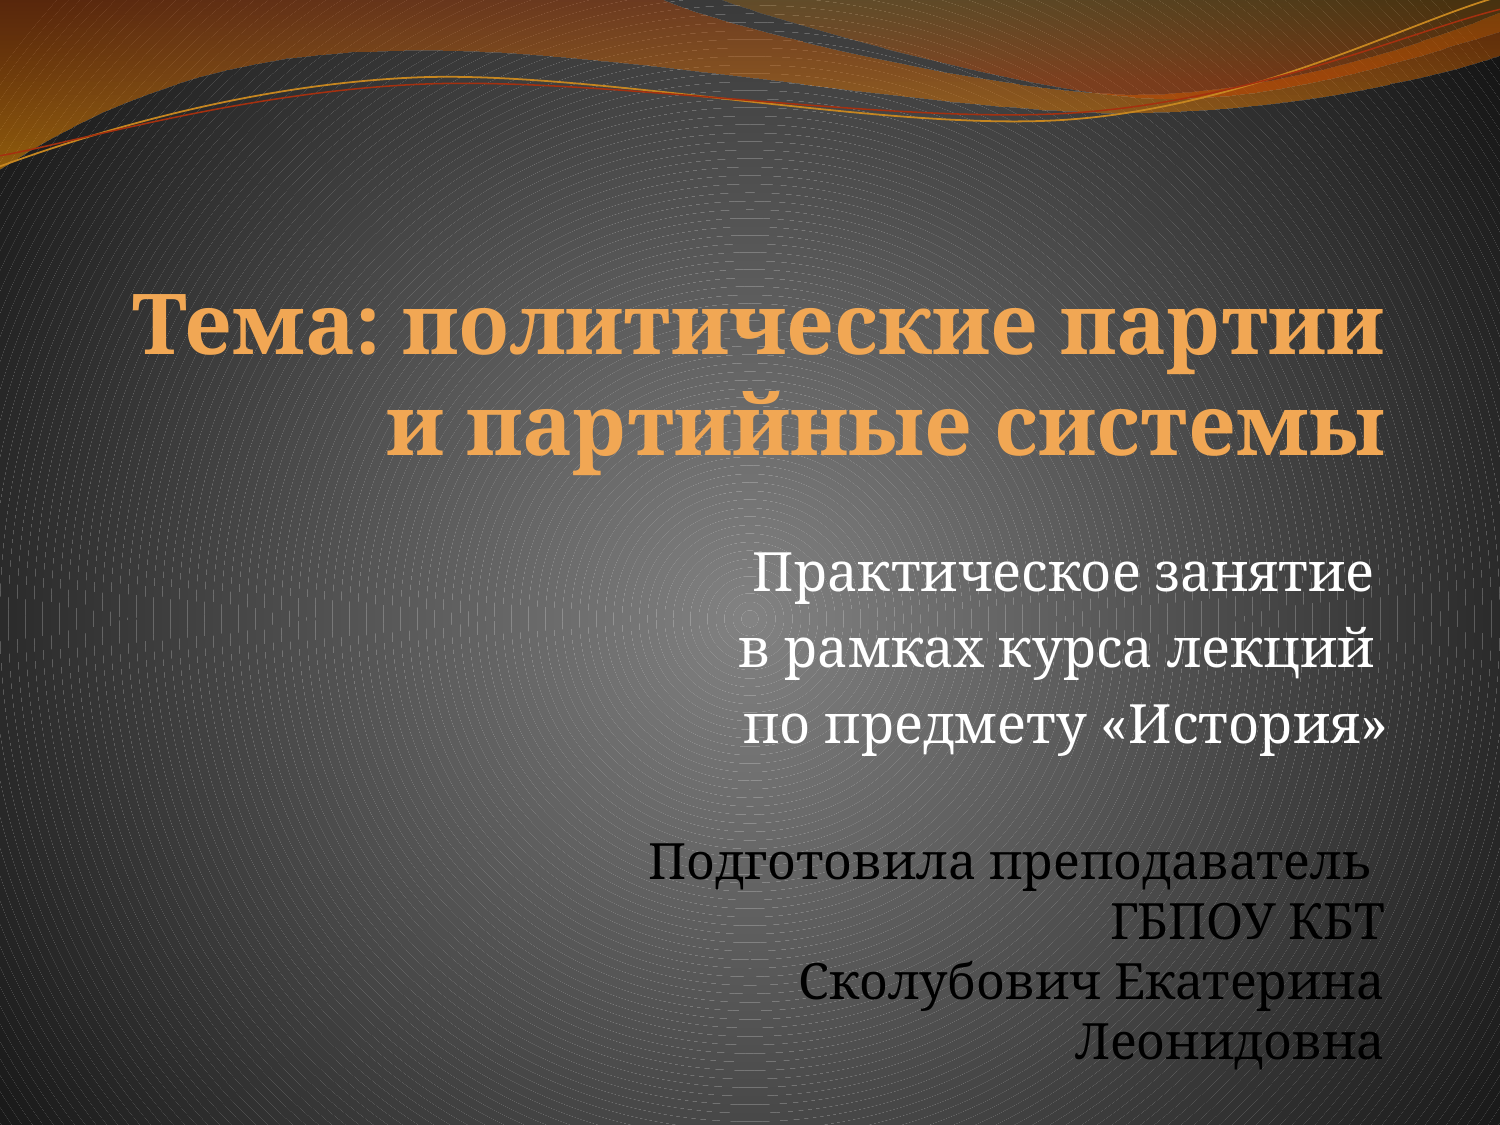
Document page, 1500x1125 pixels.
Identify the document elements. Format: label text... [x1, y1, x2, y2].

title Тема: политические партии и партийные системы [100, 172, 1389, 473]
subtitle Практическое занятие в рамках курса лекций по предмету «История» [87, 529, 1400, 818]
text_box Подготовила преподаватель ГБПОУ КБТ Сколубович Екатерина Леонидовна [501, 822, 1400, 1077]
